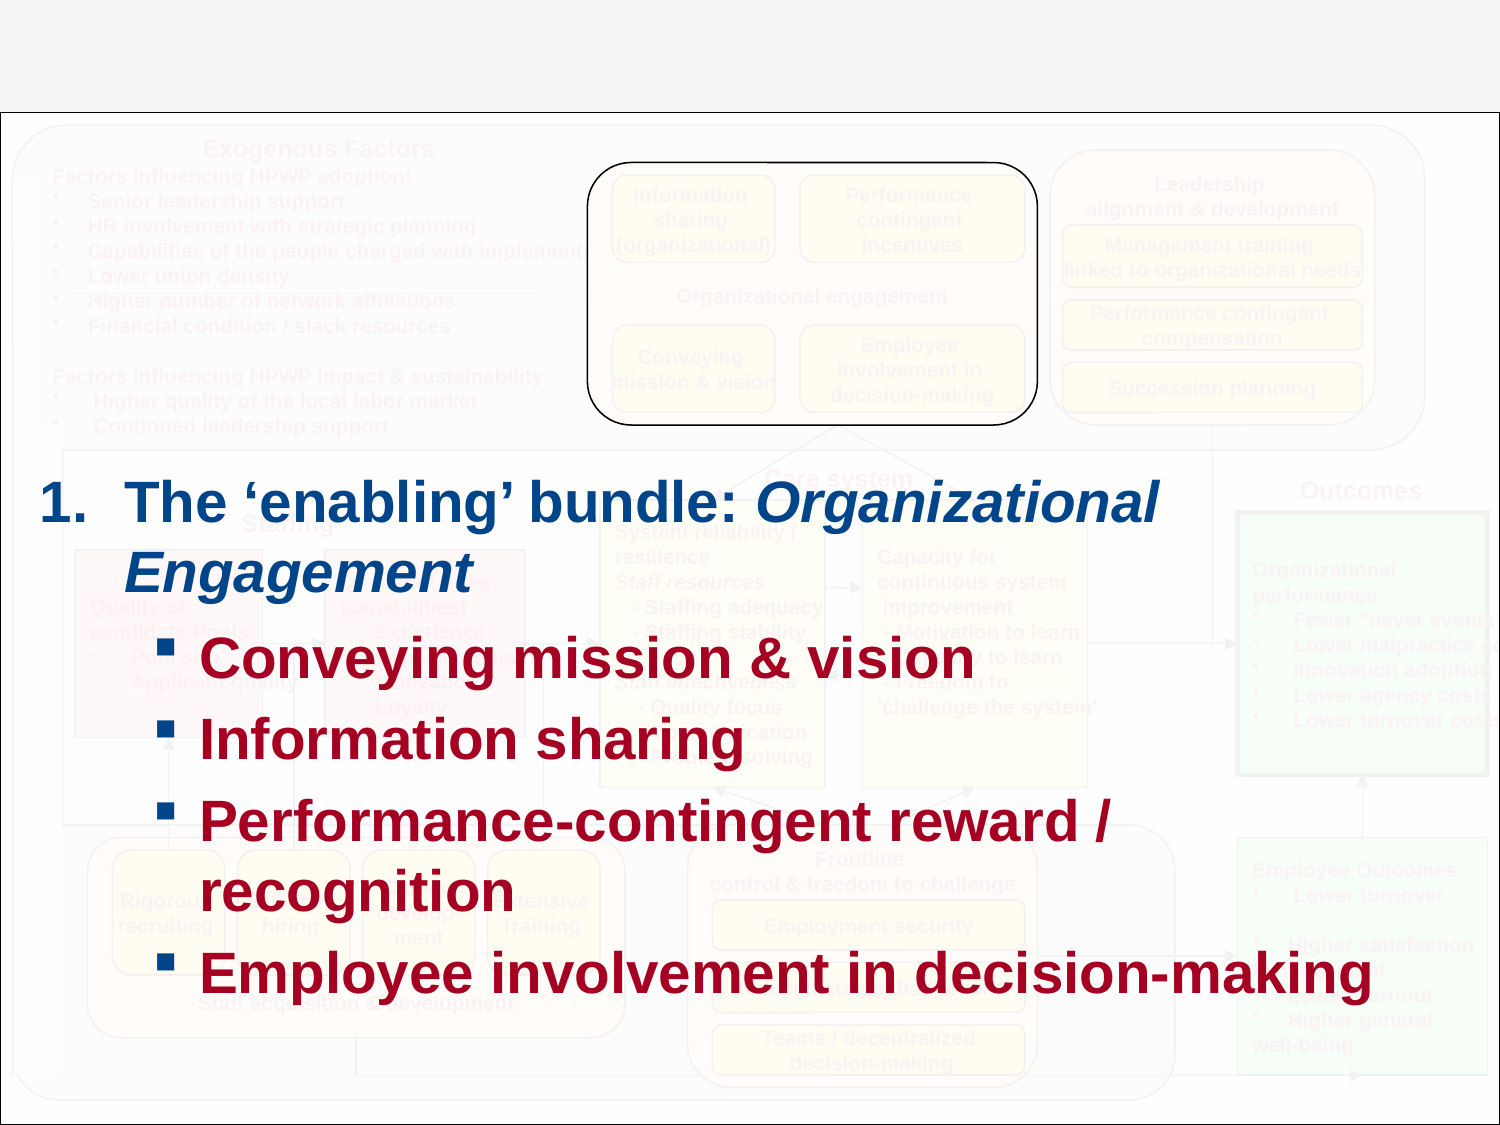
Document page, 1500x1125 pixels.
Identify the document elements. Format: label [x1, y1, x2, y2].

text_box [0, 112, 1500, 1125]
